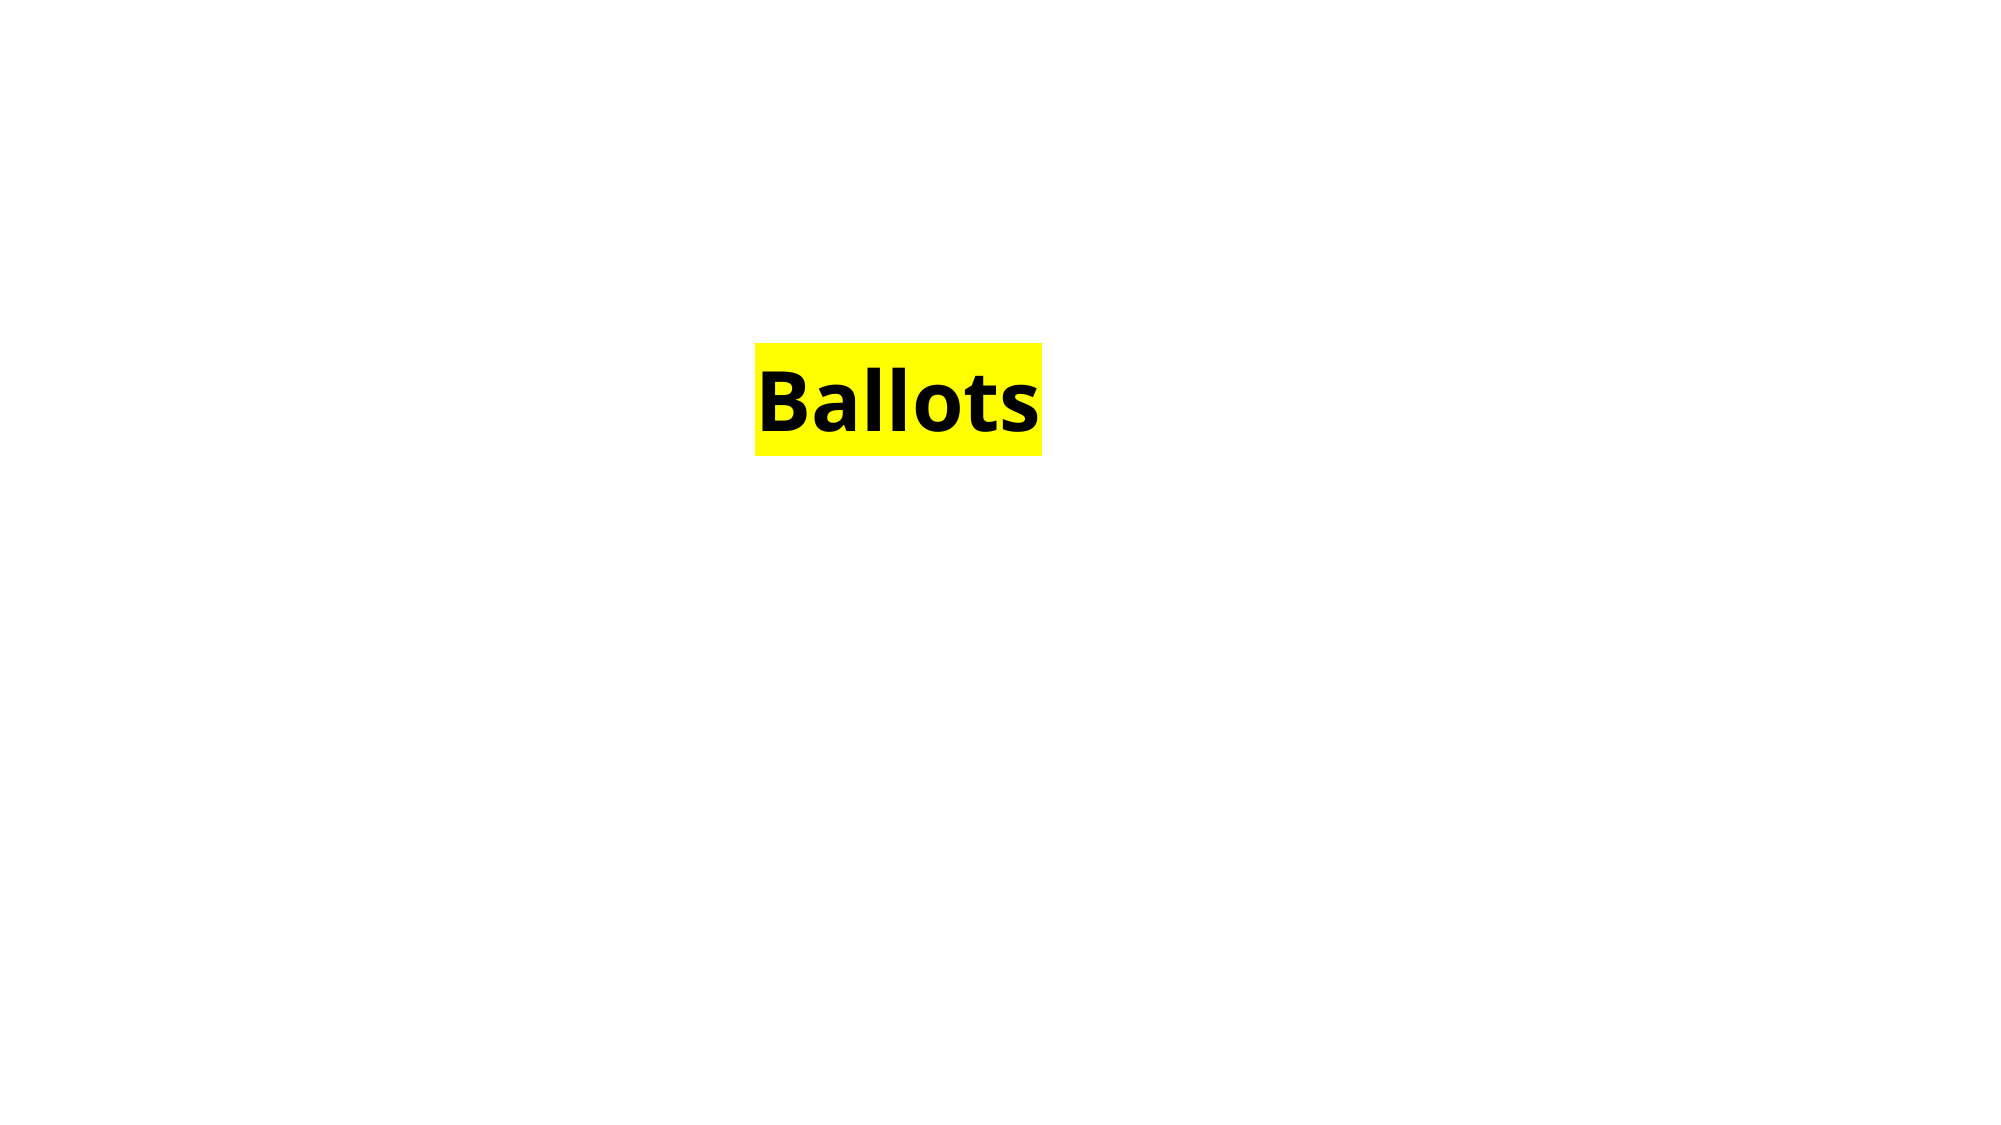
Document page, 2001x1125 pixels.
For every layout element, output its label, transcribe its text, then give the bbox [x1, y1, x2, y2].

text_box Ballots [691, 341, 1106, 456]
